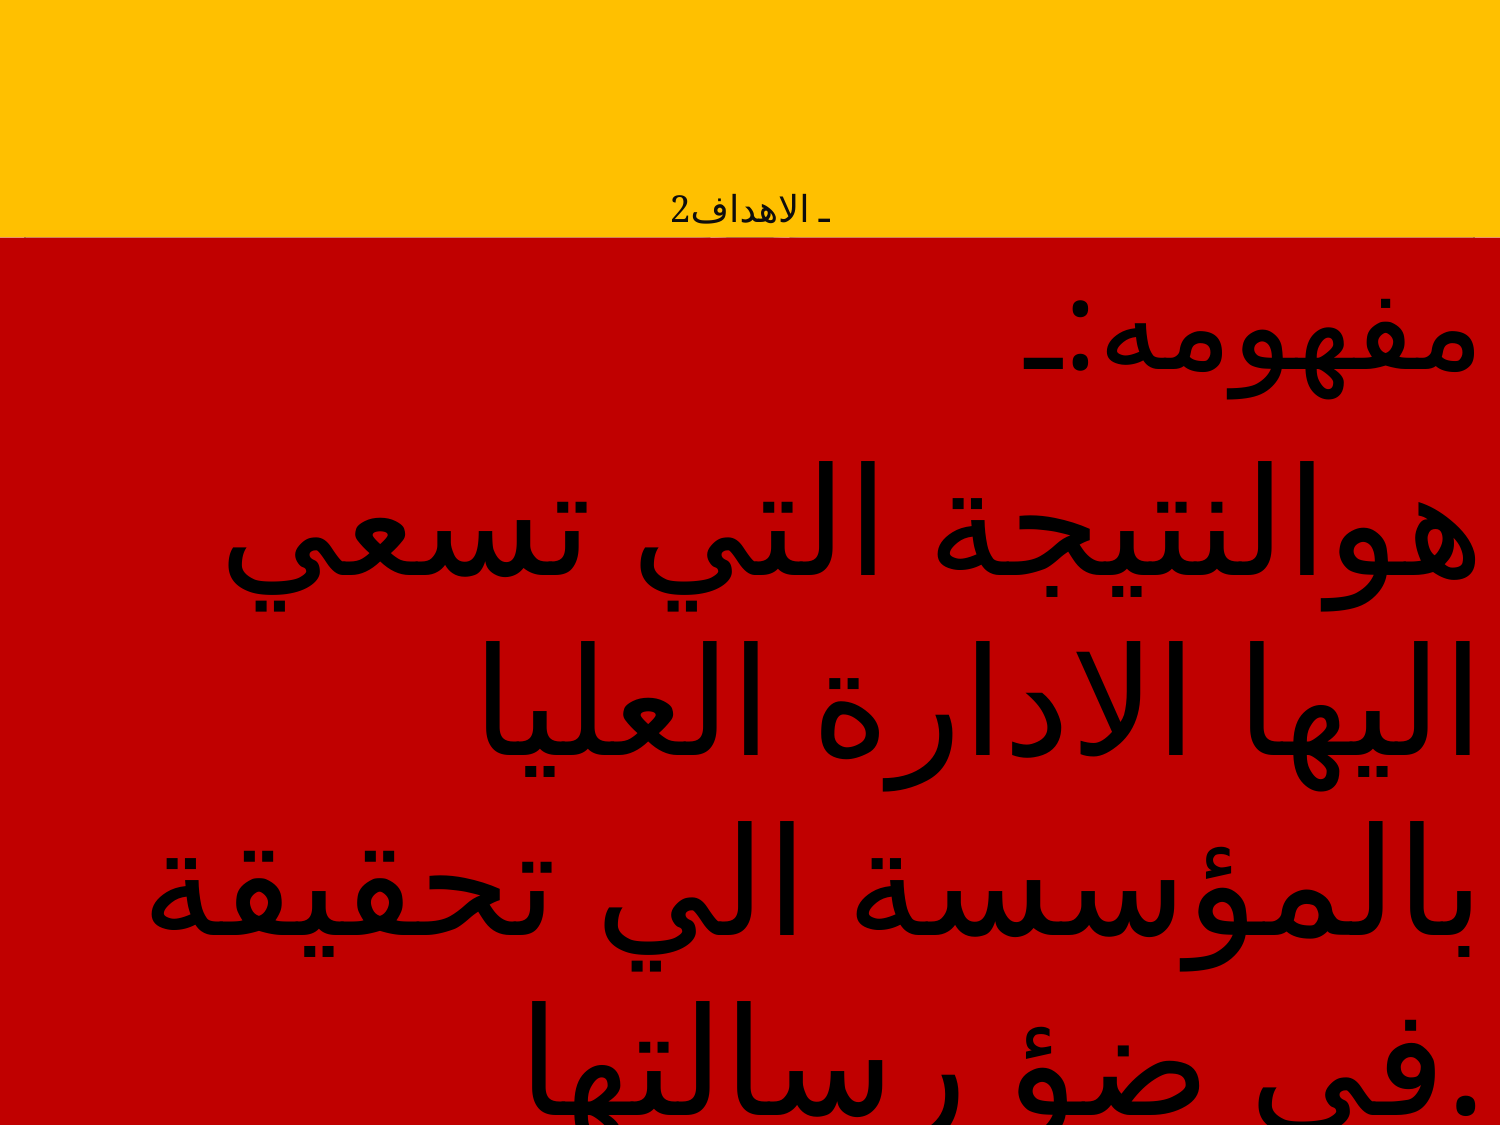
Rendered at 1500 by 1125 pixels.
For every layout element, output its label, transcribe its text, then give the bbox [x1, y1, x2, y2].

list مفهومه:ـ هوالنتيجة التي تسعي اليها الادارة العليا بالمؤسسة الي تحقيقة في ضؤ رسالتها. [0, 237, 1500, 1125]
title 2ـ الاهداف [0, 0, 1500, 237]
